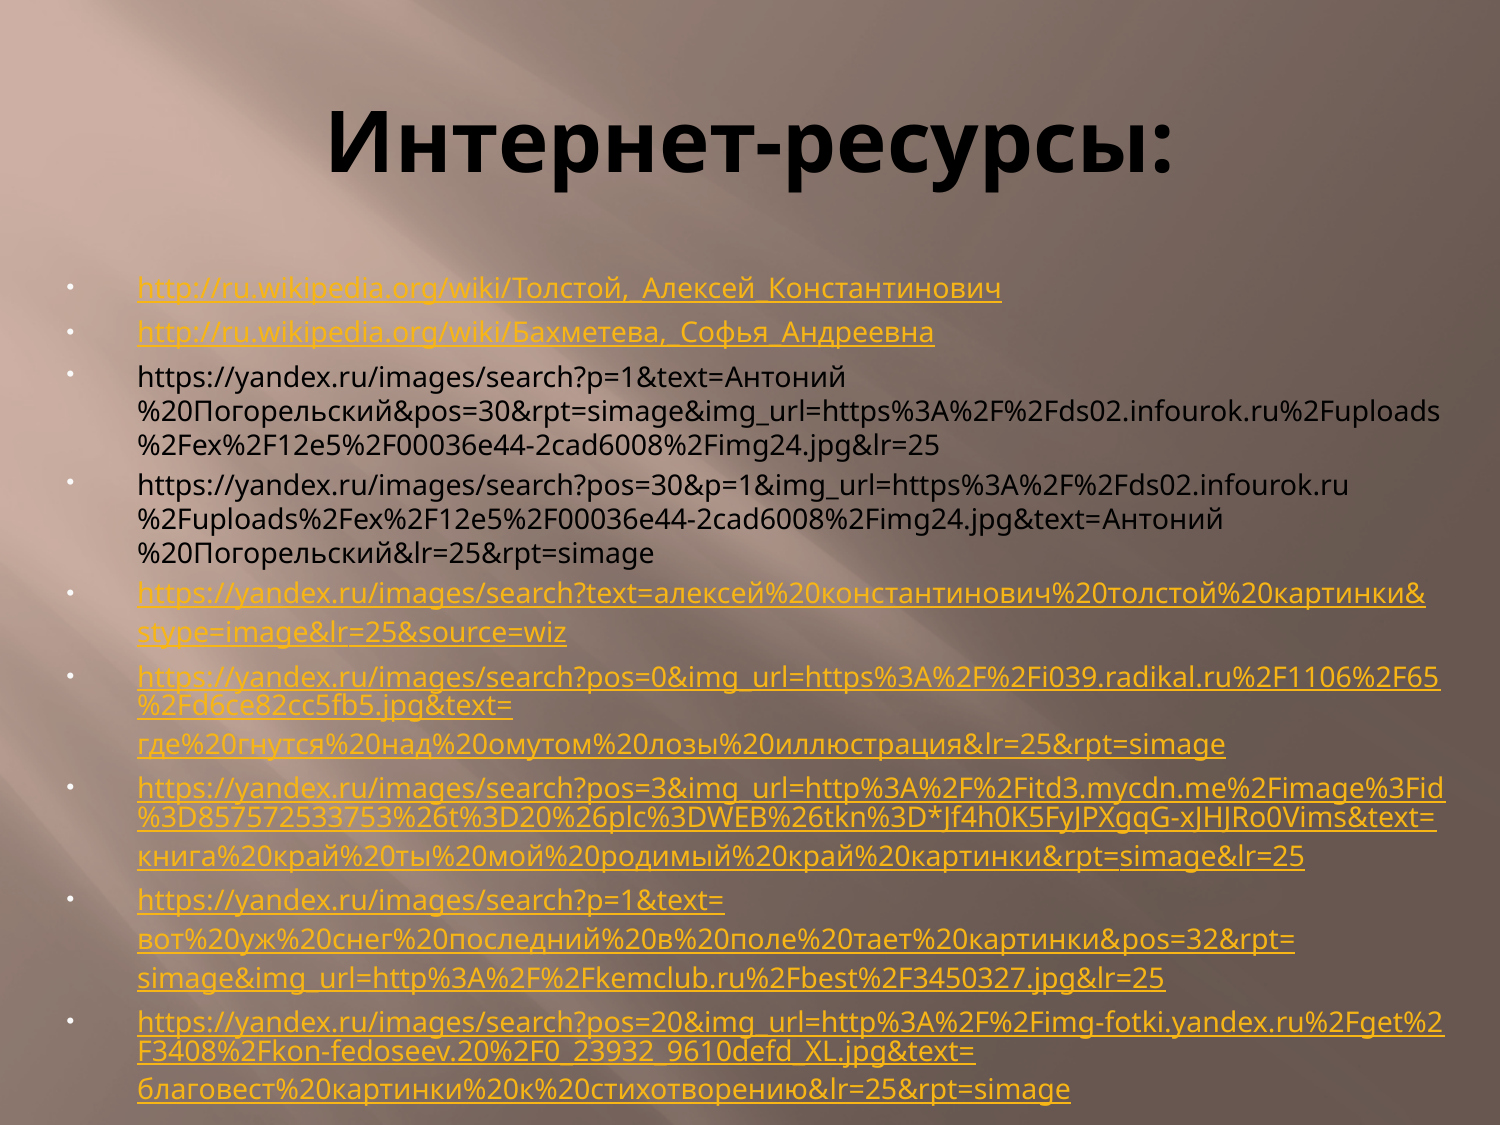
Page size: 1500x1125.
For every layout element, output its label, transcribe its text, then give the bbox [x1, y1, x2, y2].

list http://ru.wikipedia.org/wiki/Толстой,_Алексей_Константинович http://ru.wikipedia.org/wiki/Бахметева,_Софья_Андреевна https://yandex.ru/images/search?p=1&text=Антоний%20Погорельский&pos=30&rpt=simage&img_url=https%3A%2F%2Fds02.infourok.ru%2Fuploads%2Fex%2F12e5%2F00036e44-2cad6008%2Fimg24.jpg&lr=25 https://yandex.ru/images/search?pos=30&p=1&img_url=https%3A%2F%2Fds02.infourok.ru%2Fuploads%2Fex%2F12e5%2F00036e44-2cad6008%2Fimg24.jpg&text=Антоний%20Погорельский&lr=25&rpt=simage https://yandex.ru/images/search?text=алексей%20константинович%20толстой%20картинки&stype=image&lr=25&source=wiz https://yandex.ru/images/search?pos=0&img_url=https%3A%2F%2Fi039.radikal.ru%2F1106%2F65%2Fd6ce82cc5fb5.jpg&text=где%20гнутся%20над%20омутом%20лозы%20иллюстрация&lr=25&rpt=simage https://yandex.ru/images/search?pos=3&img_url=http%3A%2F%2Fitd3.mycdn.me%2Fimage%3Fid%3D857572533753%26t%3D20%26plc%3DWEB%26tkn%3D*Jf4h0K5FyJPXgqG-xJHJRo0Vims&text=книга%20край%20ты%20мой%20родимый%20край%20картинки&rpt=simage&lr=25 https://yandex.ru/images/search?p=1&text=вот%20уж%20снег%20последний%20в%20поле%20тает%20картинки&pos=32&rpt=simage&img_url=http%3A%2F%2Fkemclub.ru%2Fbest%2F3450327.jpg&lr=25 https://yandex.ru/images/search?pos=20&img_url=http%3A%2F%2Fimg-fotki.yandex.ru%2Fget%2F3408%2Fkon-fedoseev.20%2F0_23932_9610defd_XL.jpg&text=благовест%20картинки%20к%20стихотворению&lr=25&rpt=simage [29, 262, 1471, 1035]
title Интернет-ресурсы: [75, 45, 1425, 233]
